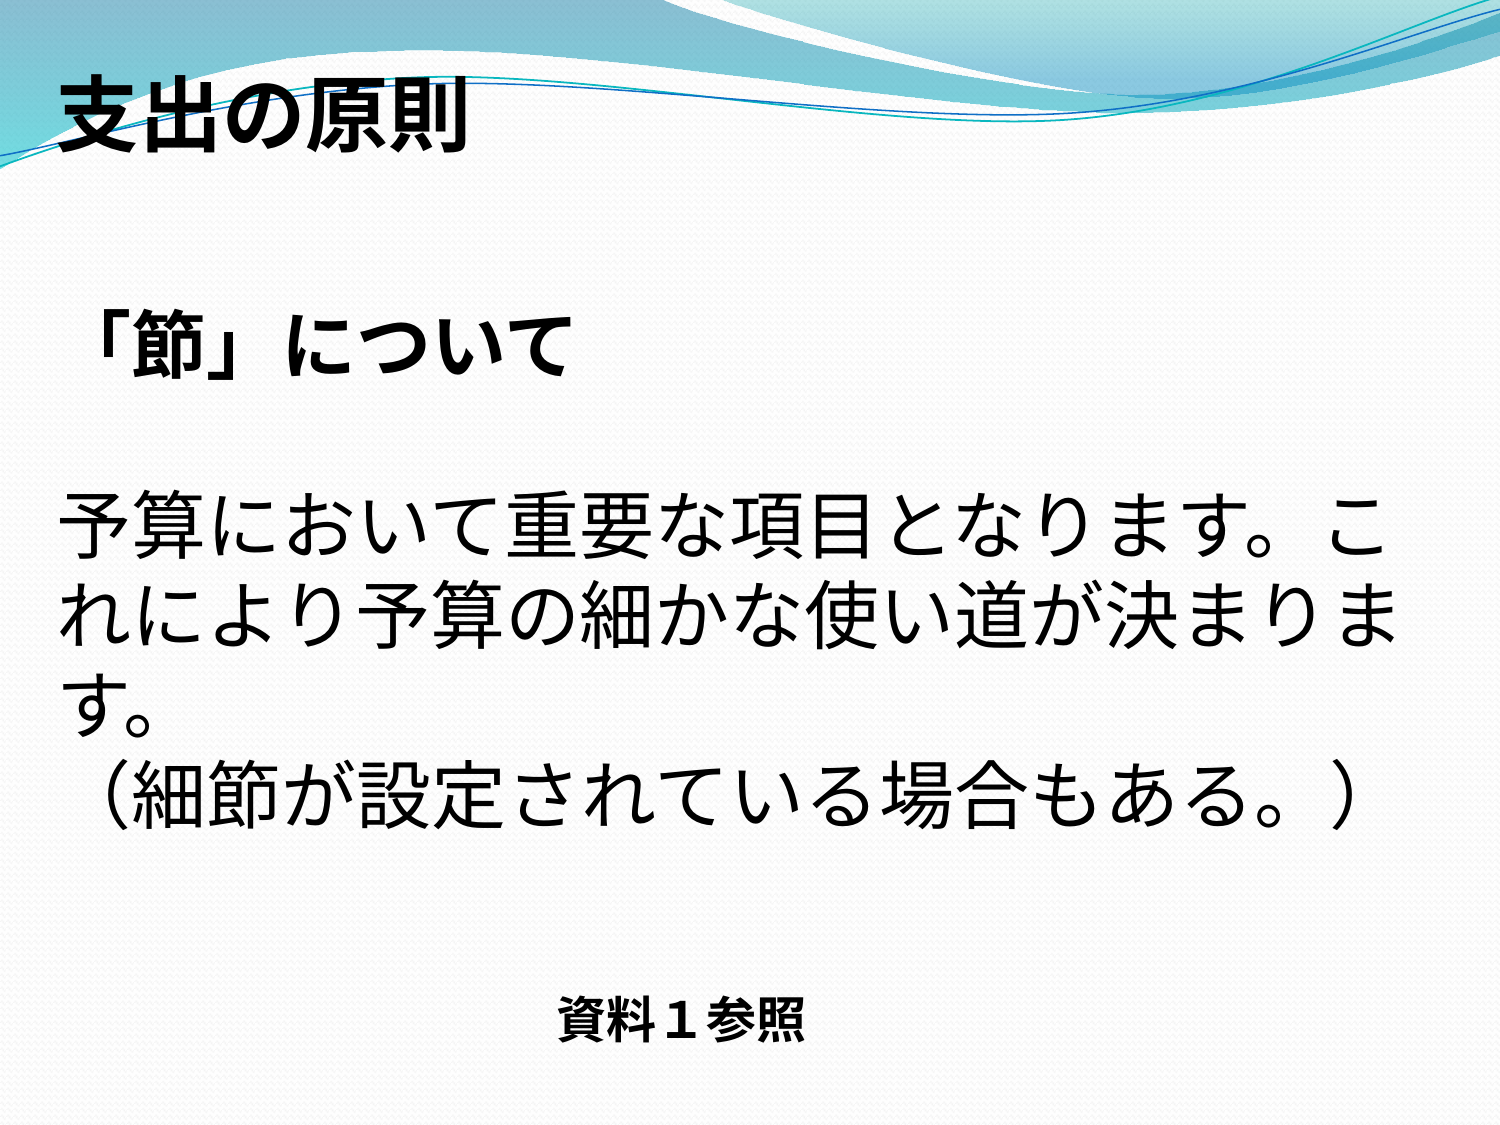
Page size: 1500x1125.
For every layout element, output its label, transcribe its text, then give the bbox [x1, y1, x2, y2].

text_box 「節」について 予算において重要な項目となります。これにより予算の細かな使い道が決まります。 （細節が設定されている場合もある。） 資料１参照 [41, 290, 1458, 1056]
text_box 支出の原則 [41, 54, 1424, 170]
